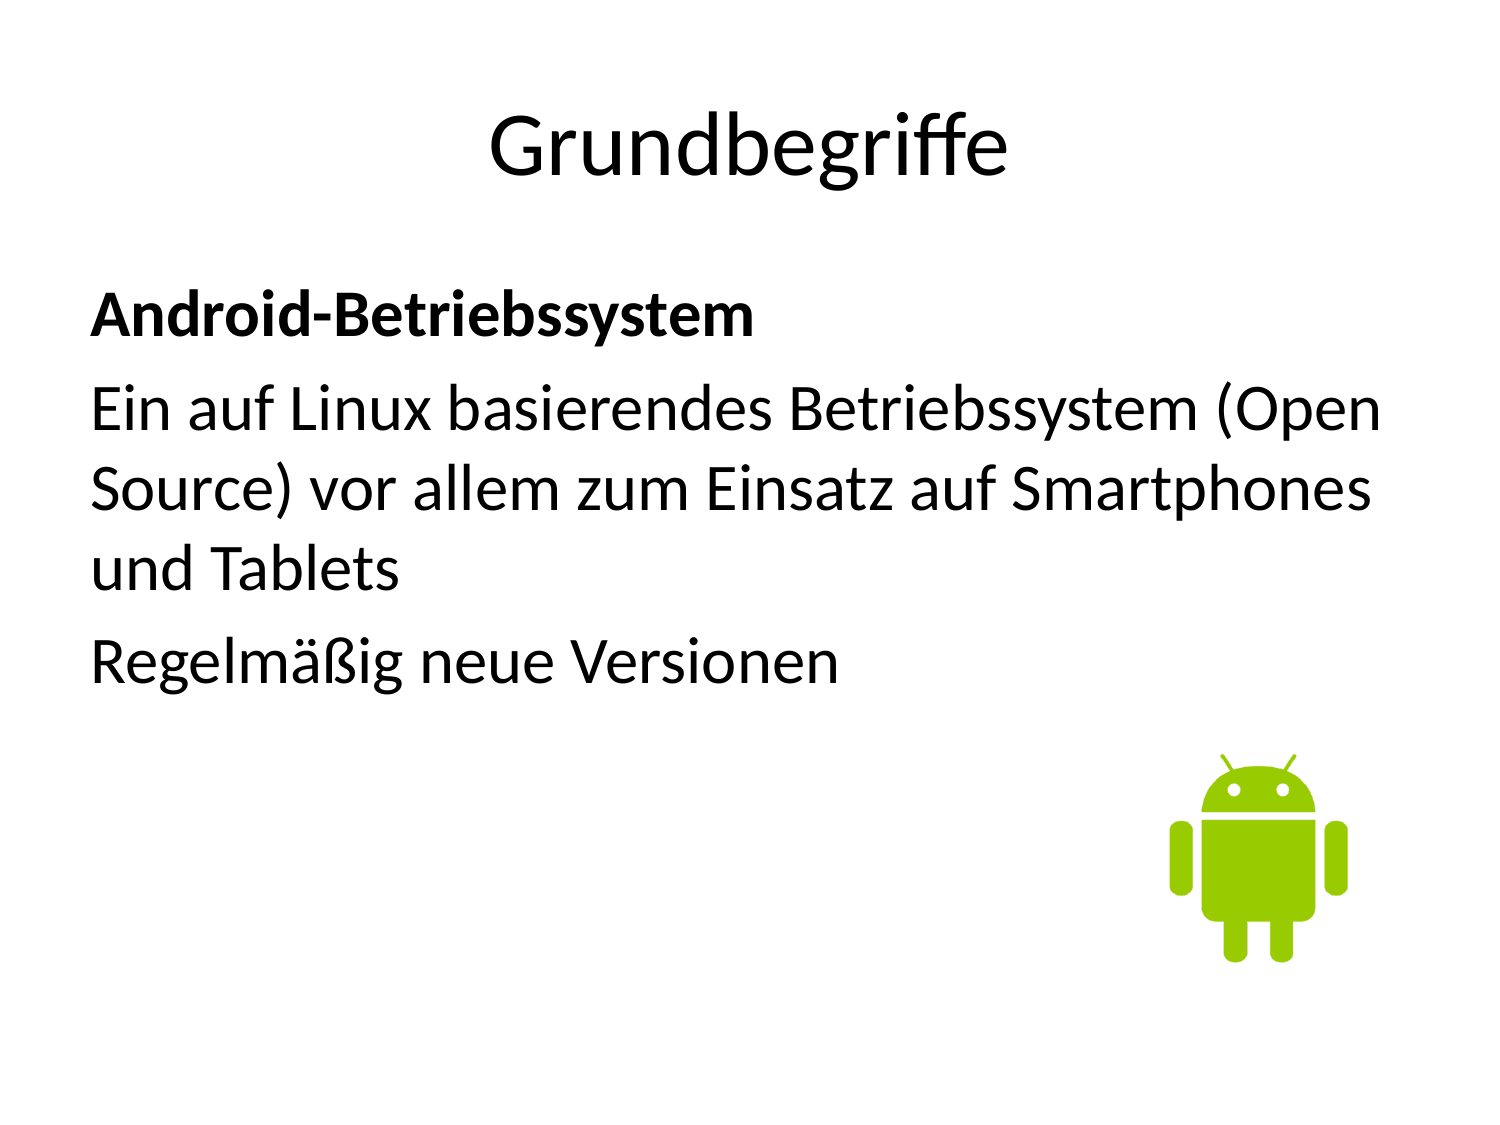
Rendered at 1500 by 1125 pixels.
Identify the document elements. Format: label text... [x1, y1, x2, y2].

title Grundbegriffe [75, 45, 1425, 233]
list Android-Betriebssystem Ein auf Linux basierendes Betriebssystem (Open Source) vor allem zum Einsatz auf Smartphones und Tablets Regelmäßig neue Versionen [75, 262, 1425, 1005]
picture [1151, 751, 1365, 965]
